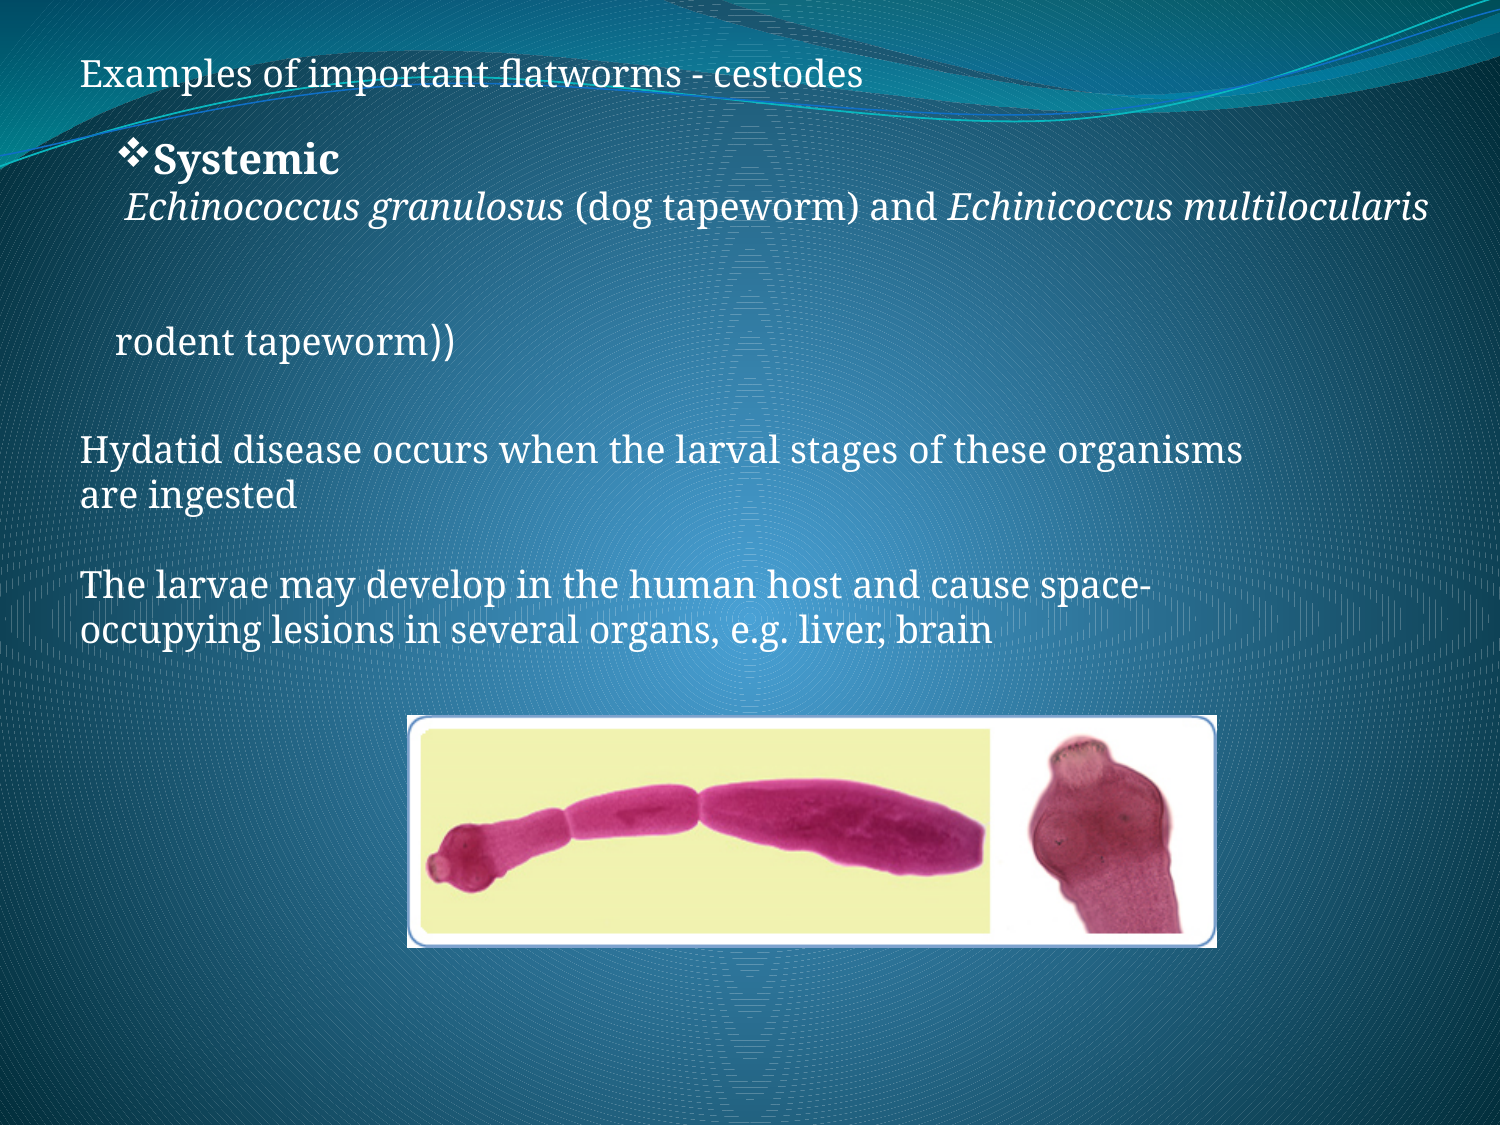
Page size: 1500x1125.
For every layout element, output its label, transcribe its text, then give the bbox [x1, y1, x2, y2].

text_box Hydatid disease occurs when the larval stages of these organisms are ingested The larvae may develop in the human host and cause space-occupying lesions in several organs, e.g. liver, brain [64, 418, 1353, 659]
picture [407, 715, 1217, 948]
text_box Examples of important flatworms - cestodes [64, 42, 1187, 103]
text_box Systemic Echinococcus granulosus (dog tapeworm) and Echinicoccus multilocularis ((rodent tapeworm [100, 125, 1447, 371]
